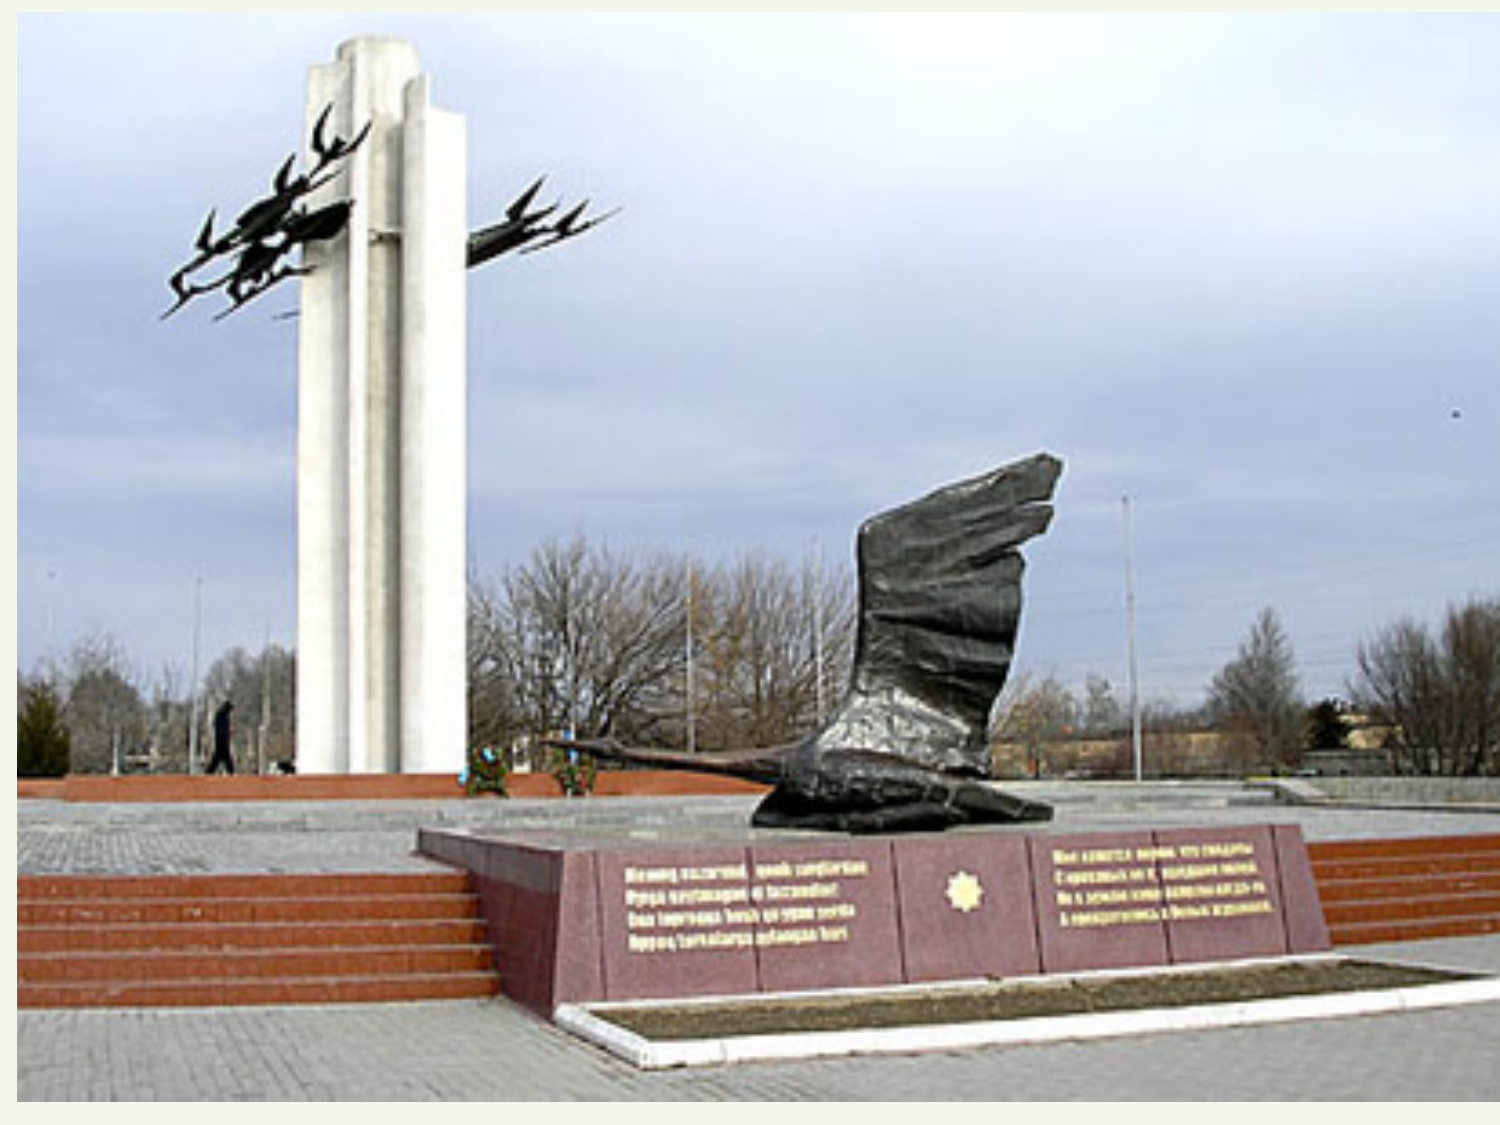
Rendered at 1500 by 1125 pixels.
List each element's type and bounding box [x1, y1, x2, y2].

list [16, 12, 1500, 1102]
